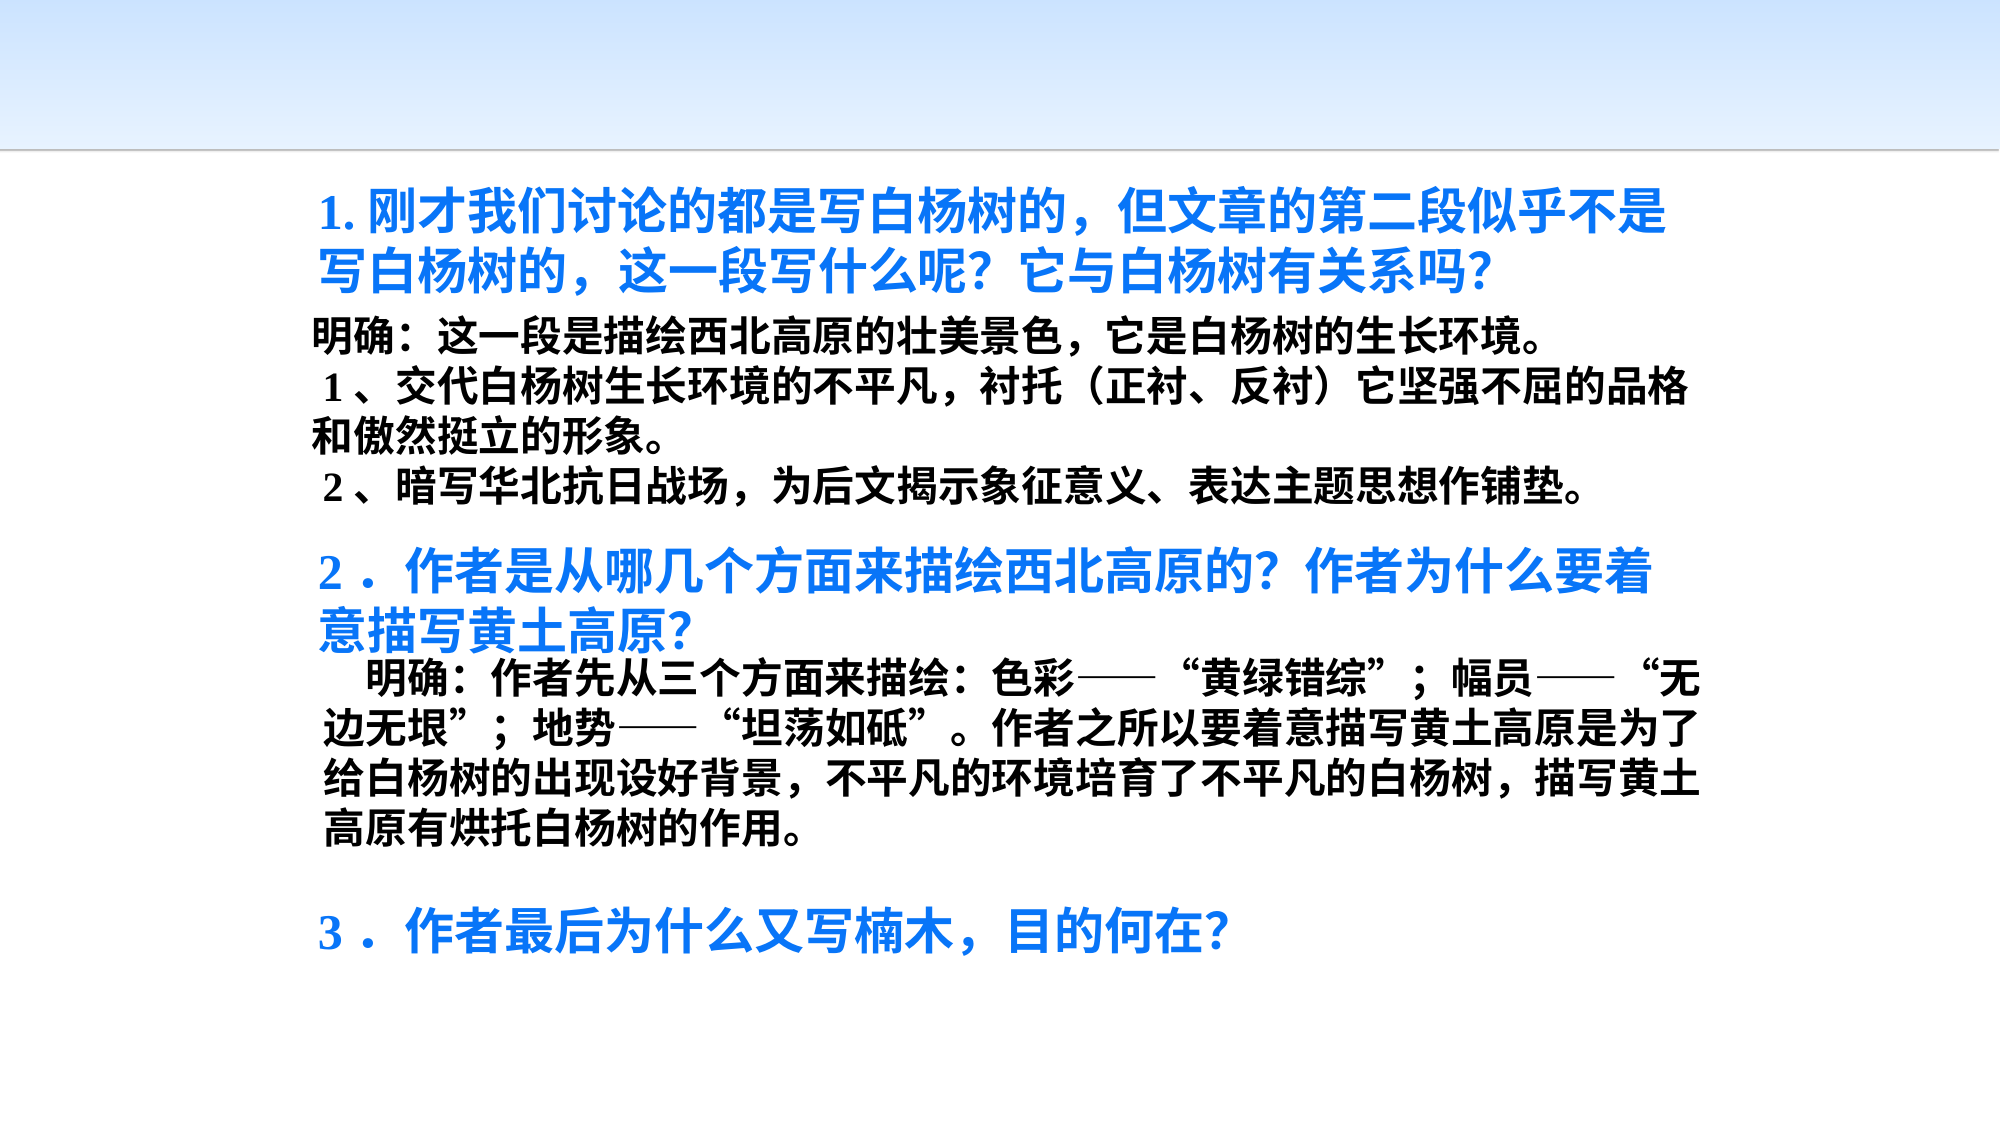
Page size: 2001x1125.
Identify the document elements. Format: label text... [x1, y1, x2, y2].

text_box 1.刚才我们讨论的都是写白杨树的，但文章的第二段似乎不是 写白杨树的，这一段写什么呢？它与白杨树有关系吗？ 2．作者是从哪几个方面来描绘西北高原的？作者为什么要着意描写黄土高原？ 3．作者最后为什么又写楠木，目的何在？ [303, 171, 1692, 301]
text_box 明确：作者先从三个方面来描绘：色彩——“黄绿错综”；幅员——“无边无垠”；地势——“坦荡如砥”。作者之所以要着意描写黄土高原是为了给白杨树的出现设好背景，不平凡的环境培育了不平凡的白杨树，描写黄土高原有烘托白杨树的作用。 [309, 644, 1733, 960]
text_box 明确：这一段是描绘西北高原的壮美景色，它是白杨树的生长环境。 1、交代白杨树生长环境的不平凡，衬托（正衬、反衬）它坚强不屈的品格和傲然挺立的形象。 2、暗写华北抗日战场，为后文揭示象征意义、表达主题思想作铺垫。 [297, 301, 1733, 567]
text_box 1.刚才我们讨论的都是写白杨树的，但文章的第二段似乎不是 写白杨树的，这一段写什么呢？它与白杨树有关系吗？ 2．作者是从哪几个方面来描绘西北高原的？作者为什么要着意描写黄土高原？ 3．作者最后为什么又写楠木，目的何在？ [303, 567, 1692, 1027]
